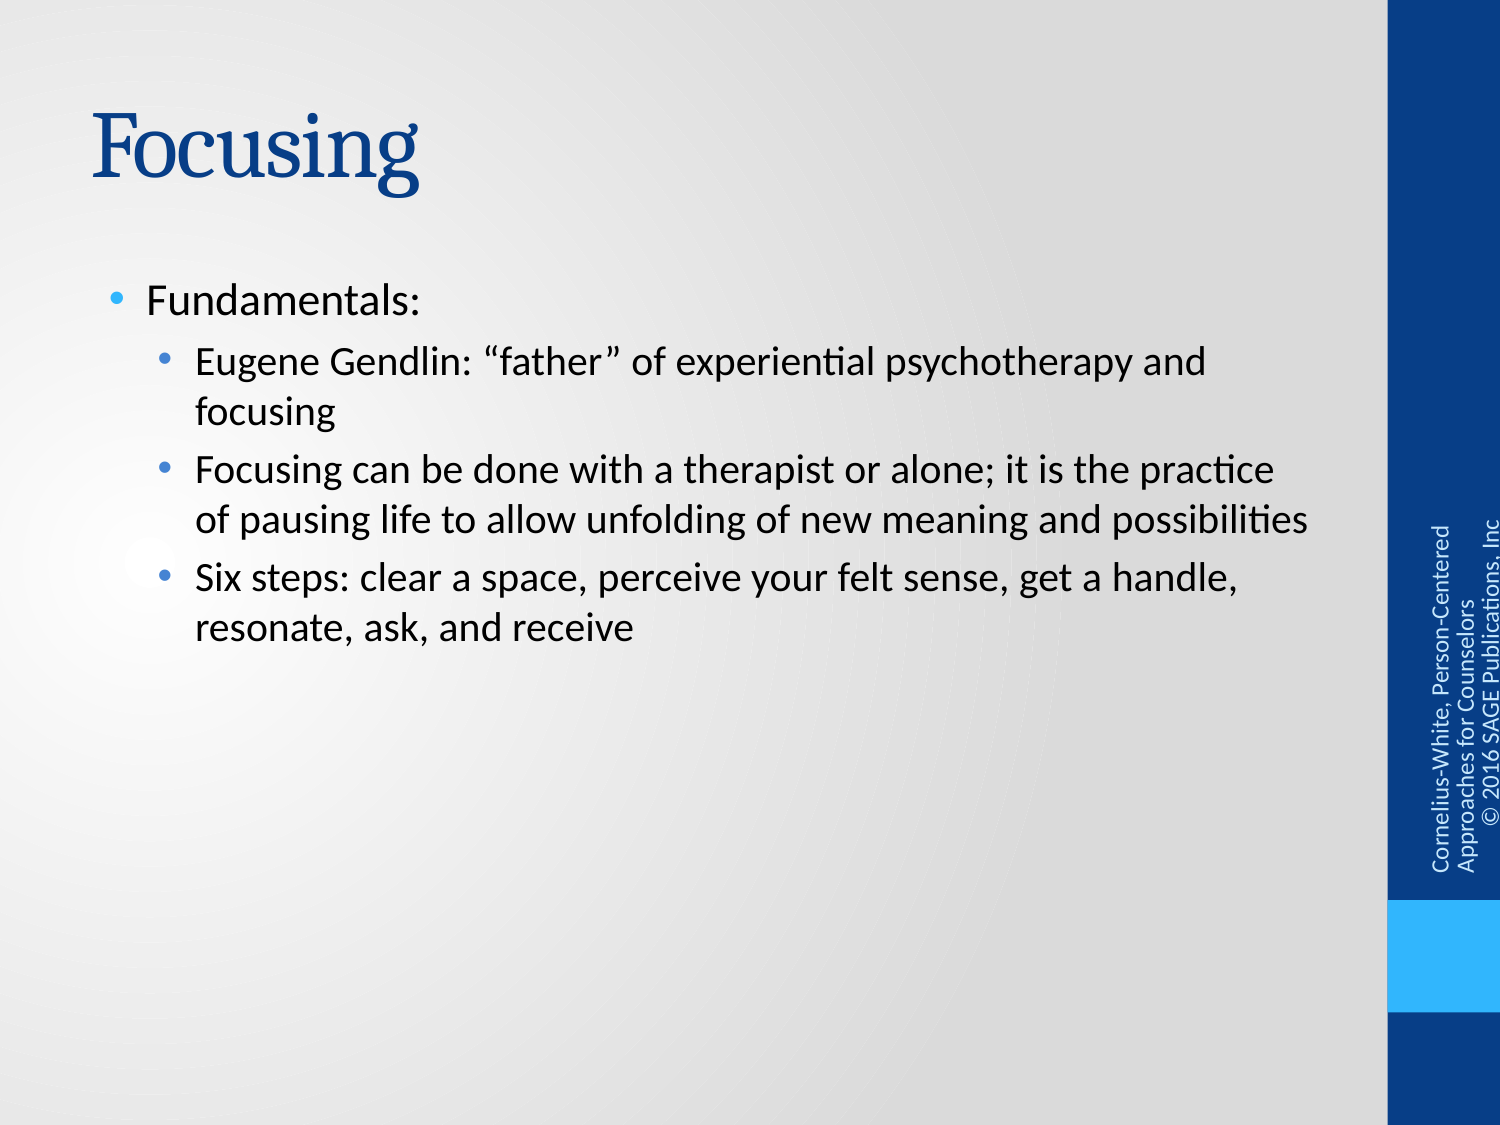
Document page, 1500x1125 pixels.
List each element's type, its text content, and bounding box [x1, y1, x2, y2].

footer Cornelius-White, Person-Centered Approaches for Counselors © 2016 SAGE Publications, Inc. [1408, 500, 1469, 889]
list Fundamentals: Eugene Gendlin: “father” of experiential psychotherapy and focusing Focusing can be done with a therapist or alone; it is the practice of pausing life to allow unfolding of new meaning and possibilities Six steps: clear a space, perceive your felt sense, get a handle, resonate, ask, and receive [75, 262, 1325, 1050]
title Focusing [75, 45, 1325, 233]
